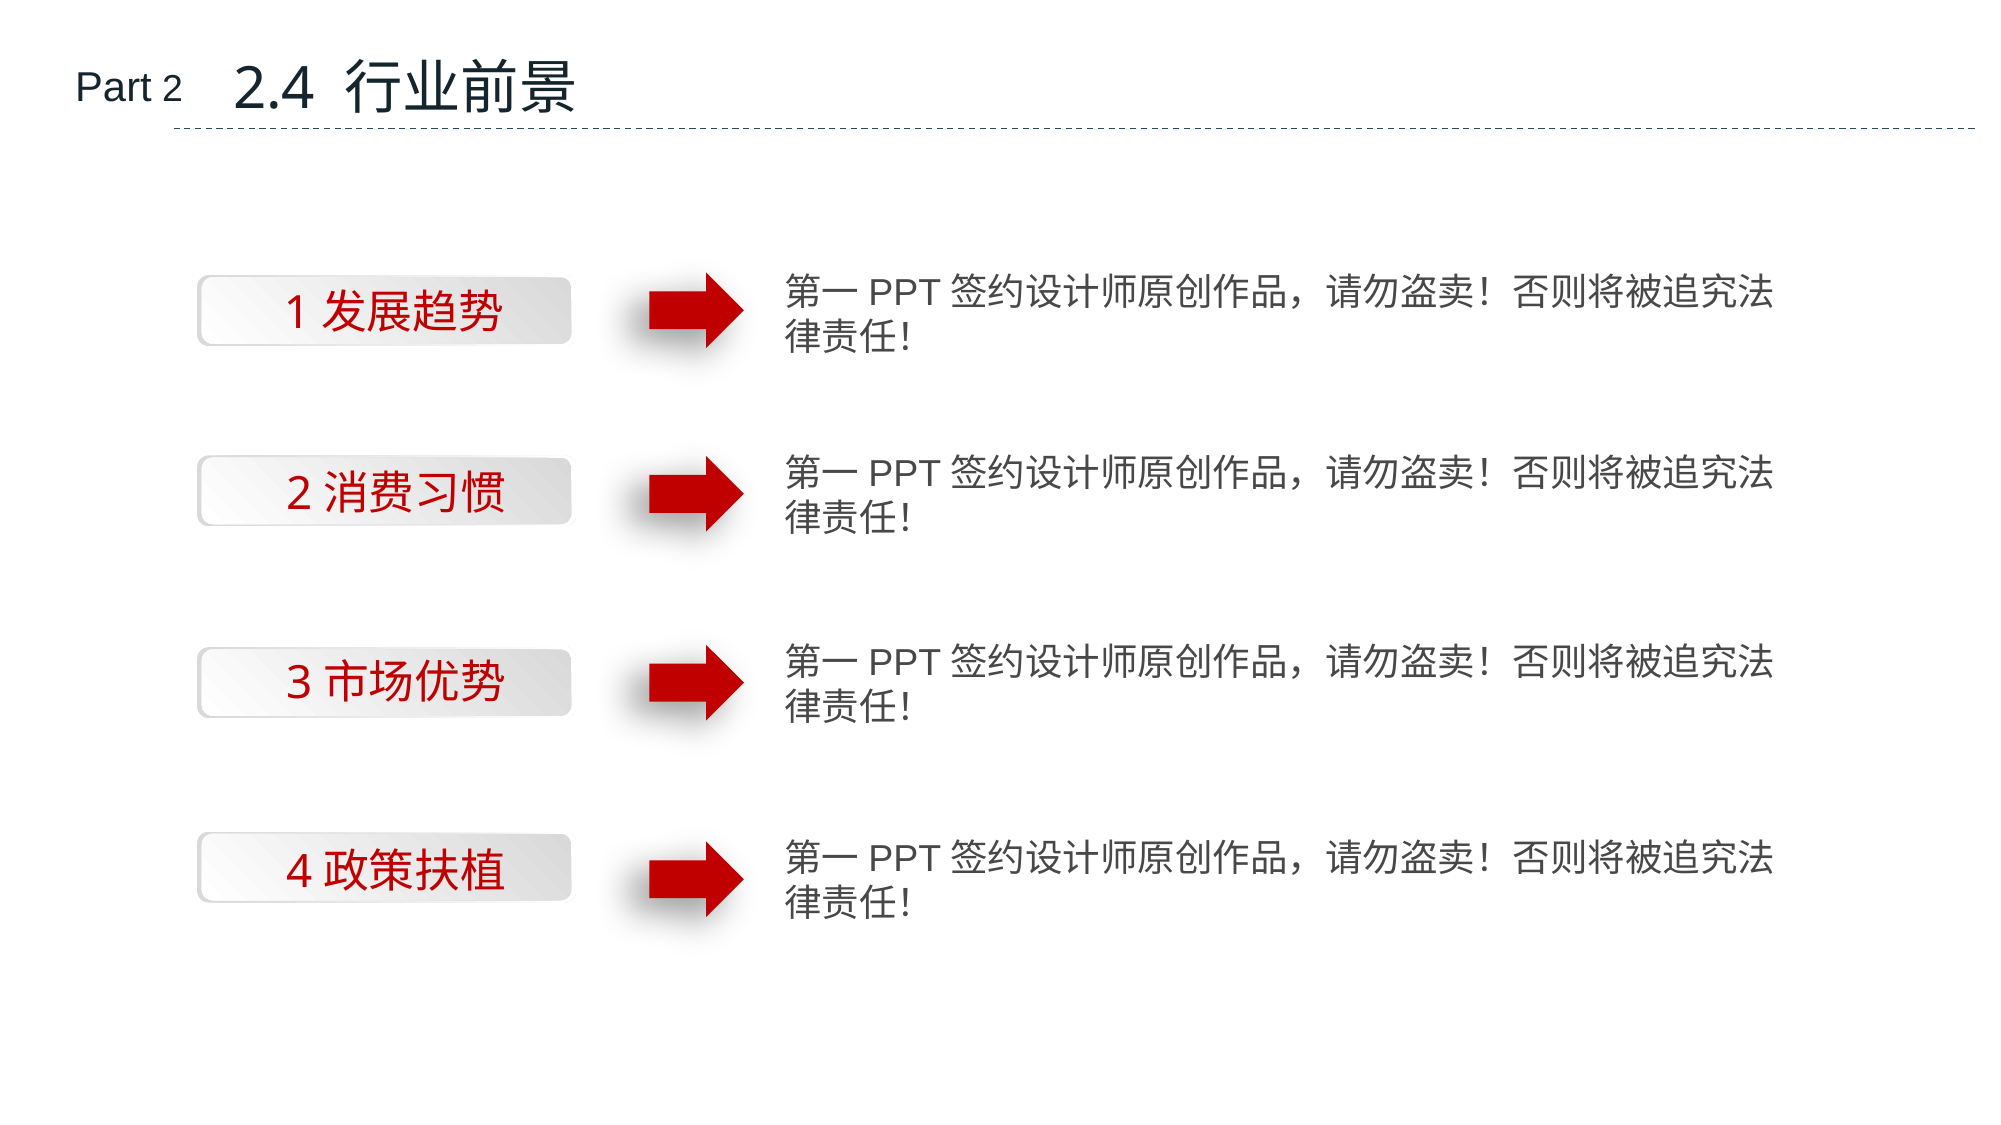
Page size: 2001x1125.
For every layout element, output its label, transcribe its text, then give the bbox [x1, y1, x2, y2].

text_box [647, 270, 747, 351]
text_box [196, 831, 577, 903]
text_box 第一PPT签约设计师原创作品，请勿盗卖！否则将被追究法律责任！ [769, 827, 1821, 932]
text_box 第一PPT签约设计师原创作品，请勿盗卖！否则将被追究法律责任！ [769, 630, 1821, 736]
text_box [647, 642, 747, 723]
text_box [196, 274, 577, 347]
text_box Part 2 [22, 52, 198, 118]
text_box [196, 455, 577, 527]
text_box 2.4 行业前景 [218, 42, 1046, 127]
text_box [647, 839, 747, 920]
text_box [647, 454, 747, 534]
text_box 第一PPT签约设计师原创作品，请勿盗卖！否则将被追究法律责任！ [769, 260, 1821, 366]
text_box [196, 646, 577, 719]
text_box 第一PPT签约设计师原创作品，请勿盗卖！否则将被追究法律责任！ [769, 441, 1821, 547]
